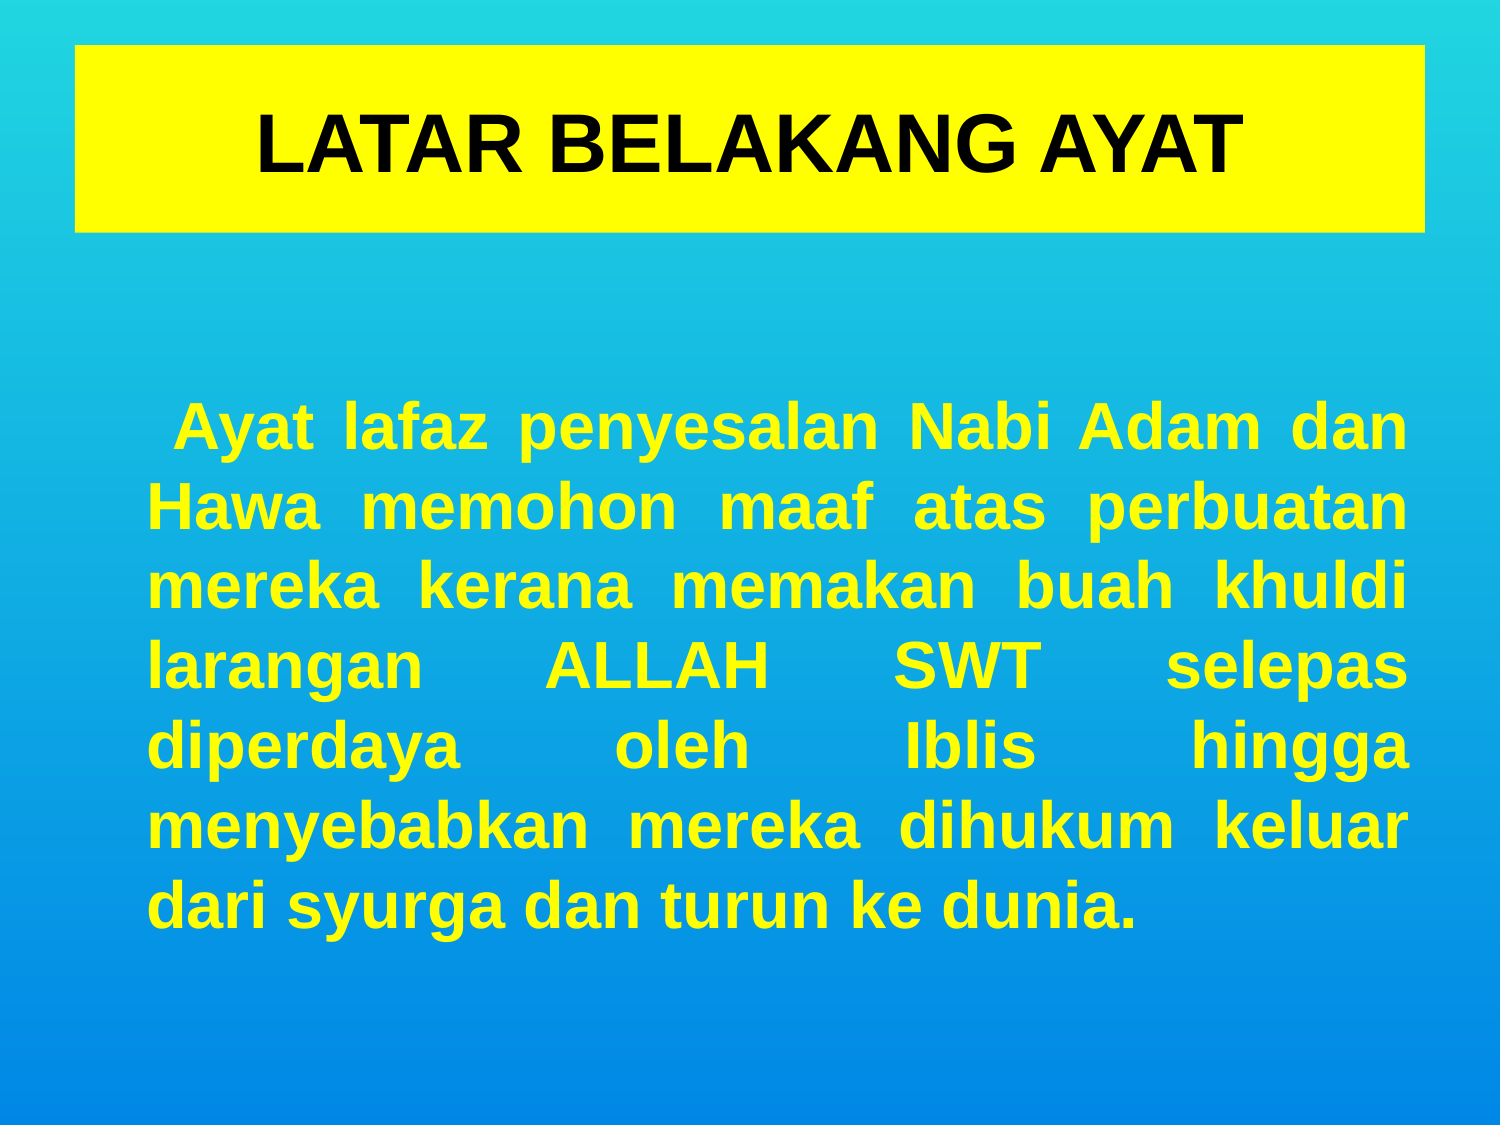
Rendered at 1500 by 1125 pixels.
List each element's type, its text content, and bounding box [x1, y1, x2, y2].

text_box LATAR BELAKANG AYAT [74, 45, 1425, 233]
text_box Ayat lafaz penyesalan Nabi Adam dan Hawa memohon maaf atas perbuatan mereka kerana memakan buah khuldi larangan ALLAH SWT selepas diperdaya oleh Iblis hingga menyebabkan mereka dihukum keluar dari syurga dan turun ke dunia. [74, 374, 1425, 1038]
